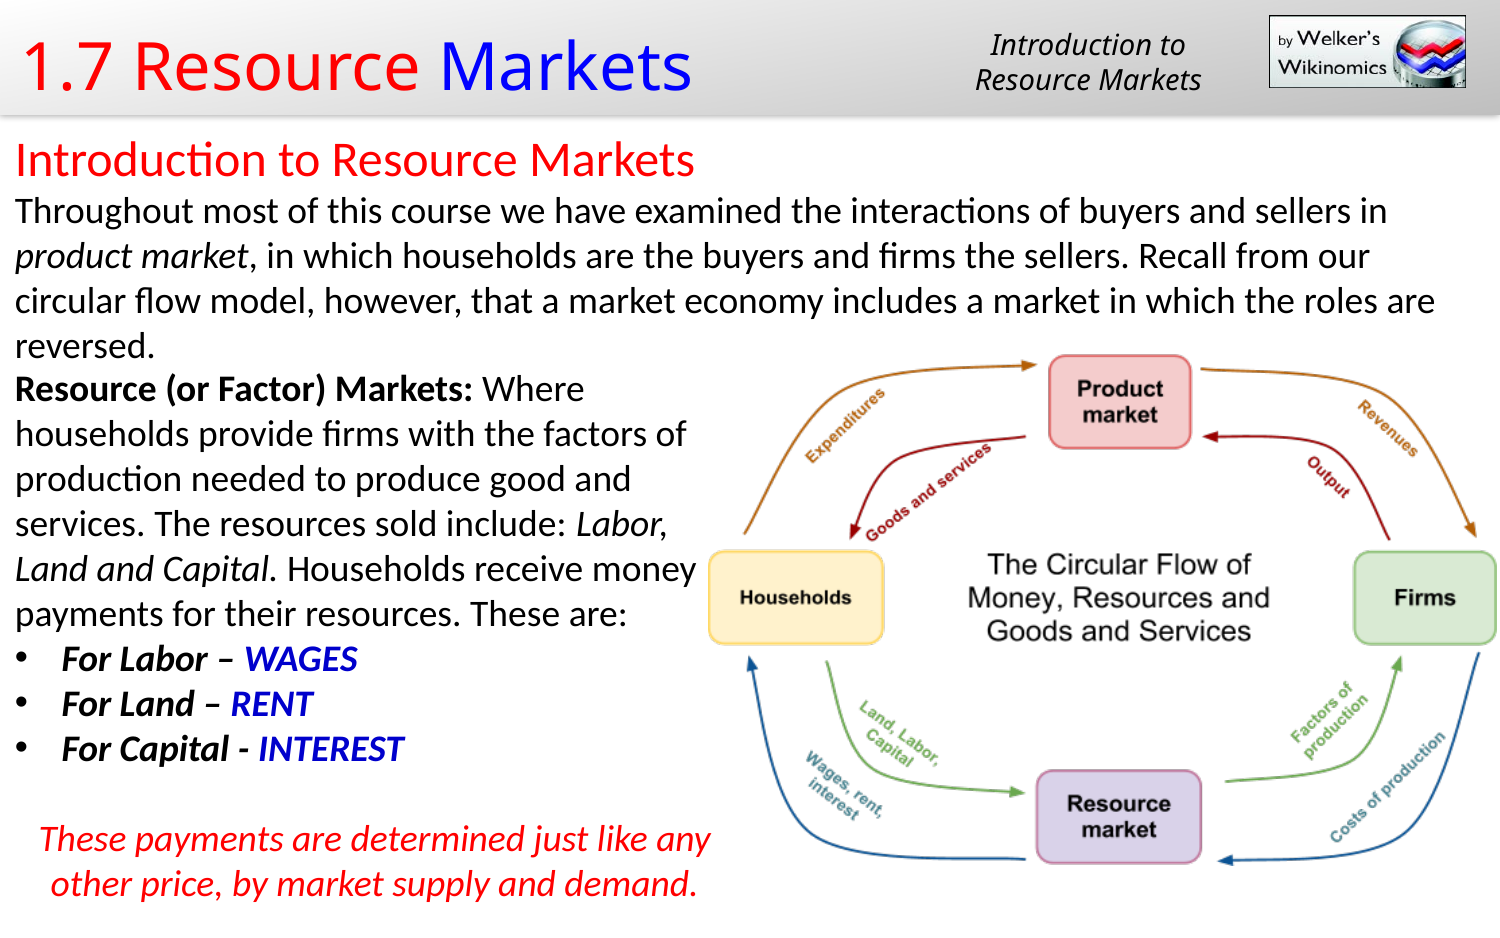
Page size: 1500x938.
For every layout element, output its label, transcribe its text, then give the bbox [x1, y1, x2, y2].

picture [707, 344, 1498, 866]
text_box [0, 0, 1500, 115]
text_box Resource (or Factor) Markets: Where households provide firms with the factors of production needed to produce good and services. The resources sold include: Labor, Land and Capital. Households receive money payments for their resources. These are: For Labor – WAGES For Land – RENT For Capital - INTEREST These payments are determined just like any other price, by market supply and demand. [0, 356, 750, 911]
text_box Introduction to Resource Markets Throughout most of this course we have examined the interactions of buyers and sellers in product market, in which households are the buyers and firms the sellers. Recall from our circular flow model, however, that a market economy includes a market in which the roles are reversed. [0, 123, 1500, 356]
